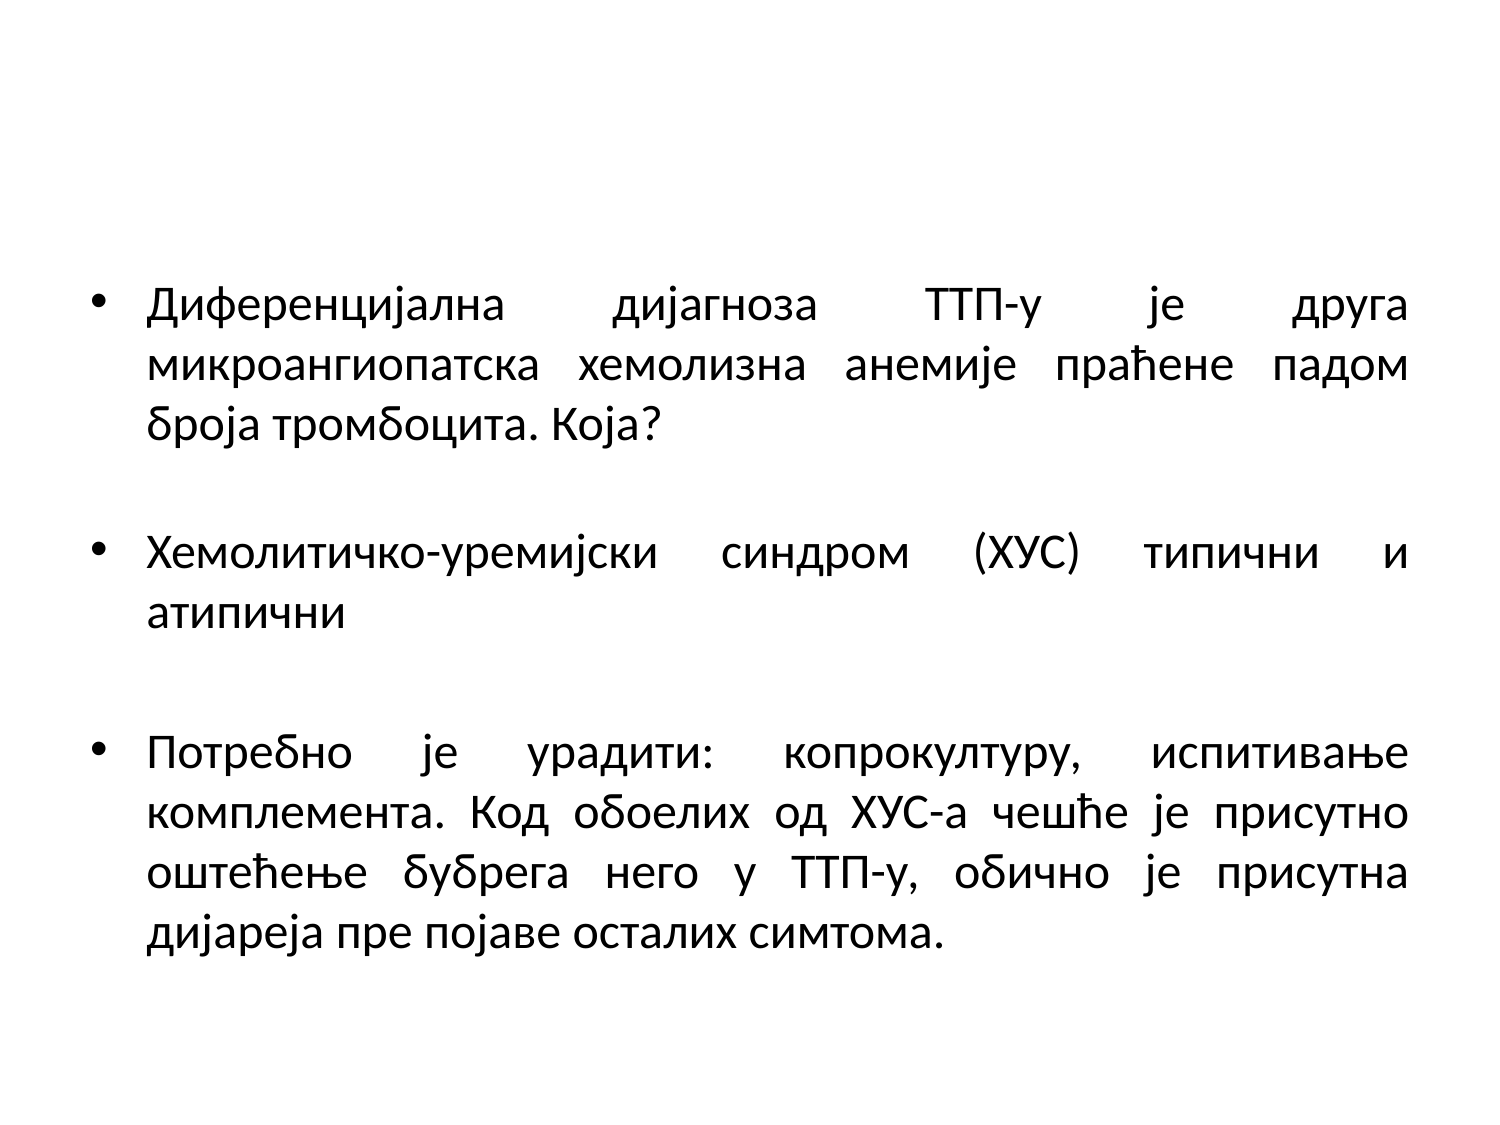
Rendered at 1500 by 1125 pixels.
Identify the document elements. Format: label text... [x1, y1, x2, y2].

list Диференцијална дијагноза ТТП-у је друга микроангиопатска хемолизна анемије праћене падом броја тромбоцита. Која? Хемолитичко-уремијски синдром (ХУС) типични и атипични Потребно је урадити: копрокултуру, испитивање комплемента. Код обоелих од ХУС-а чешће је присутно оштећење бубрега него у ТТП-у, обично је присутна дијареја пре појаве осталих симтома. [75, 262, 1425, 1005]
